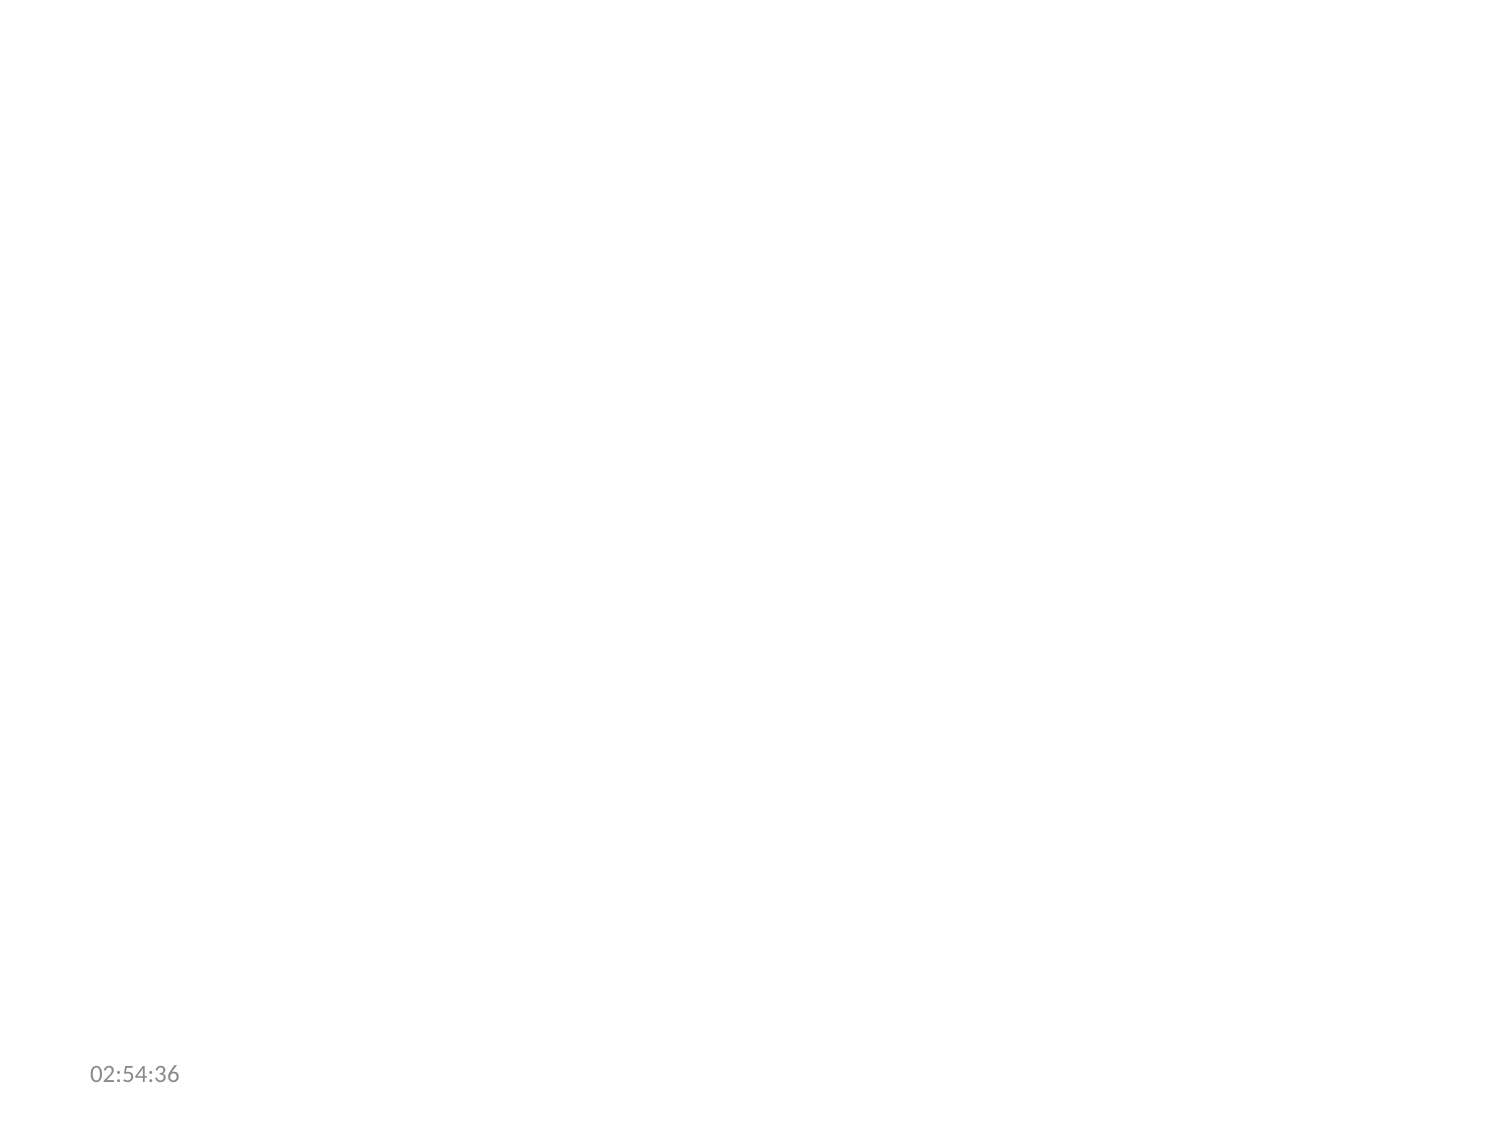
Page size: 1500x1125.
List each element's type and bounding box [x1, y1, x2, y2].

slide_number [75, 1042, 425, 1103]
